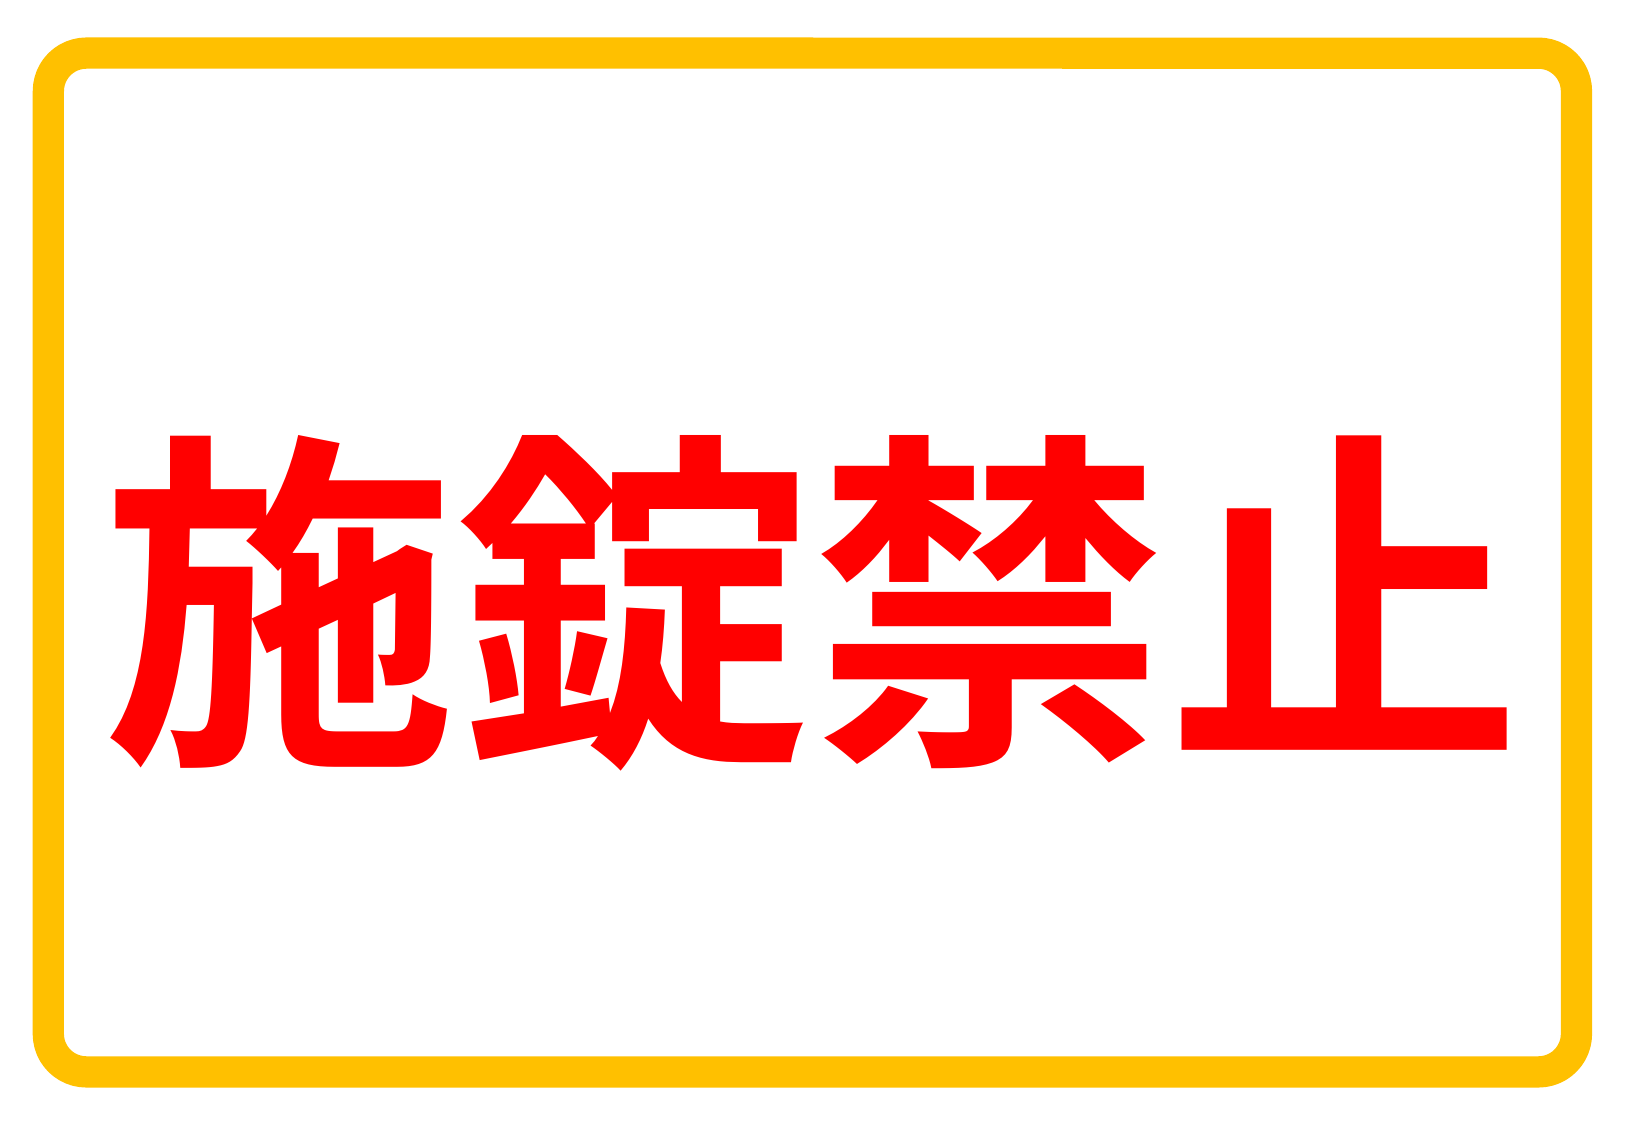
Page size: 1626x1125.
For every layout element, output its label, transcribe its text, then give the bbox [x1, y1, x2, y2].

text_box 施錠禁止 [0, 375, 1625, 815]
text_box [46, 815, 1579, 1075]
text_box [46, 50, 1579, 375]
